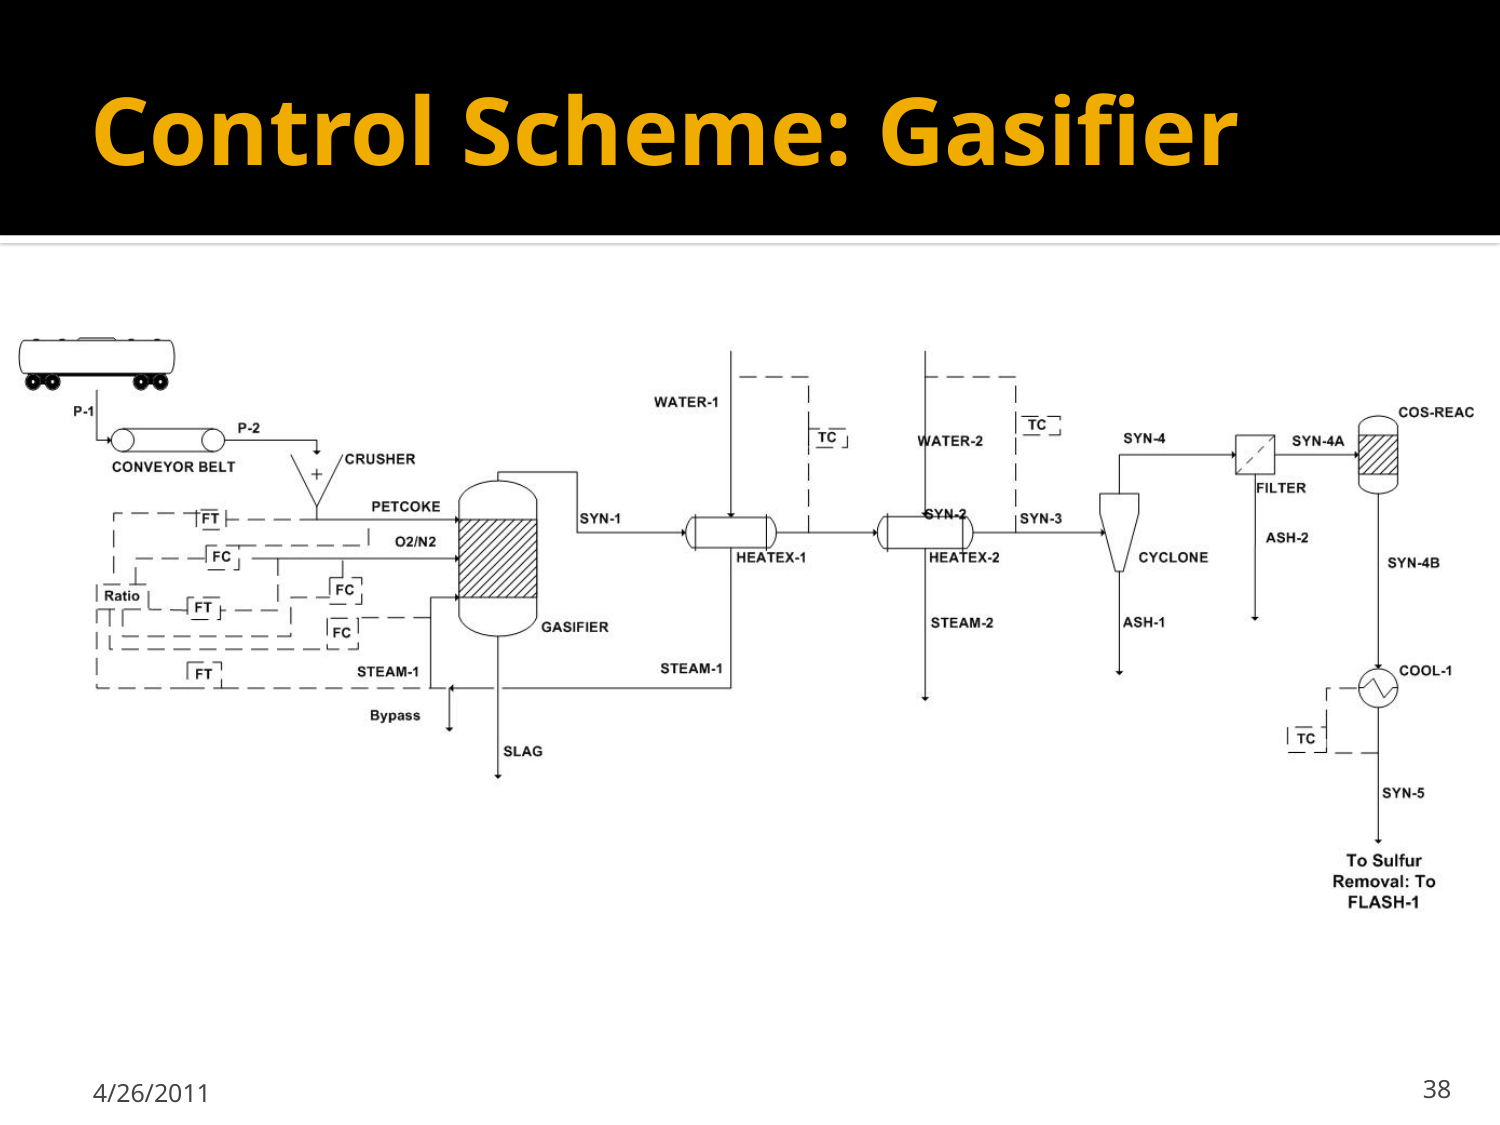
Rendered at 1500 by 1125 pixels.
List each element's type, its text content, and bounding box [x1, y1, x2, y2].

slide_number 38 [1345, 1062, 1467, 1108]
title Control Scheme: Gasifier [75, 25, 1425, 231]
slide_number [75, 1062, 425, 1108]
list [18, 337, 1475, 913]
